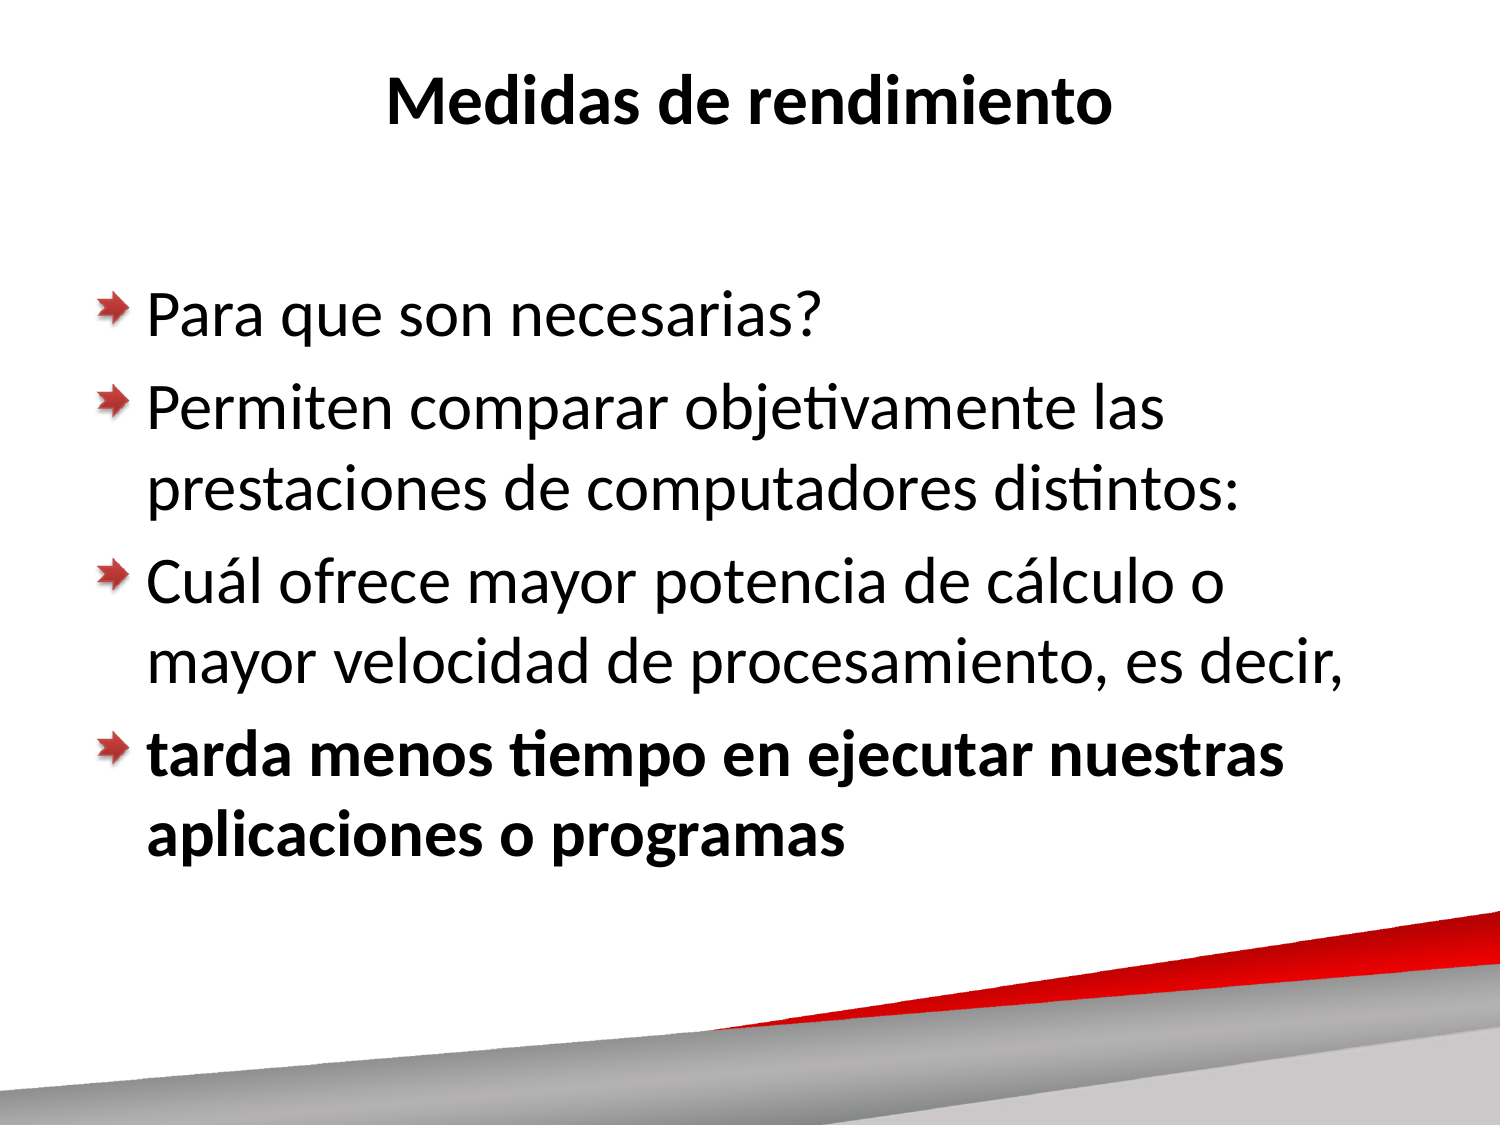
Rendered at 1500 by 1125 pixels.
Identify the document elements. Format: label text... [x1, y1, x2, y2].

picture [90, 286, 135, 334]
picture [90, 379, 135, 427]
picture [0, 911, 1500, 1125]
title Medidas de rendimiento [75, 45, 1425, 233]
list Para que son necesarias? Permiten comparar objetivamente las prestaciones de computadores distintos: Cuál ofrece mayor potencia de cálculo o mayor velocidad de procesamiento, es decir, tarda menos tiempo en ejecutar nuestras aplicaciones o programas [74, 262, 1426, 1006]
picture [90, 726, 135, 774]
picture [90, 553, 135, 600]
